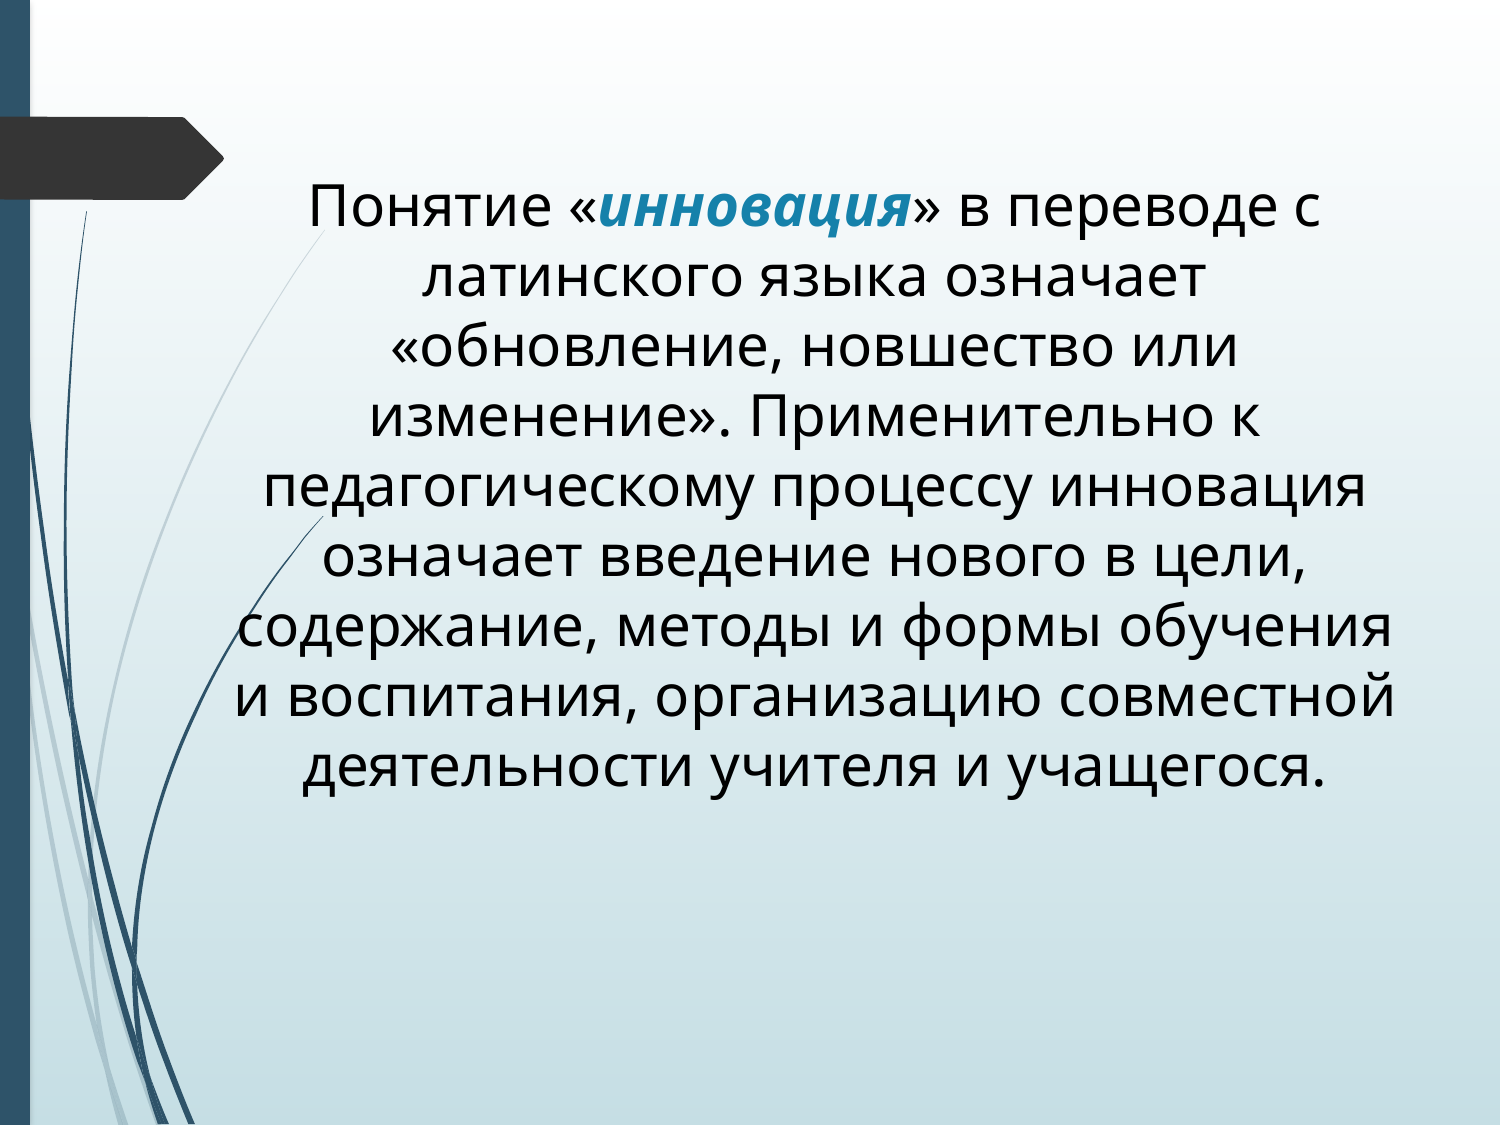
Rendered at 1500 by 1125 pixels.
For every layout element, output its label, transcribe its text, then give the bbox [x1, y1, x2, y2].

text_box Понятие «инновация» в переводе с латинского языка означает «обновление, новшество или изменение». Применительно к педагогическому процессу инновация означает введение нового в цели, содержание, методы и формы обучения и воспитания, организацию совместной деятельности учителя и учащегося. [218, 160, 1412, 806]
